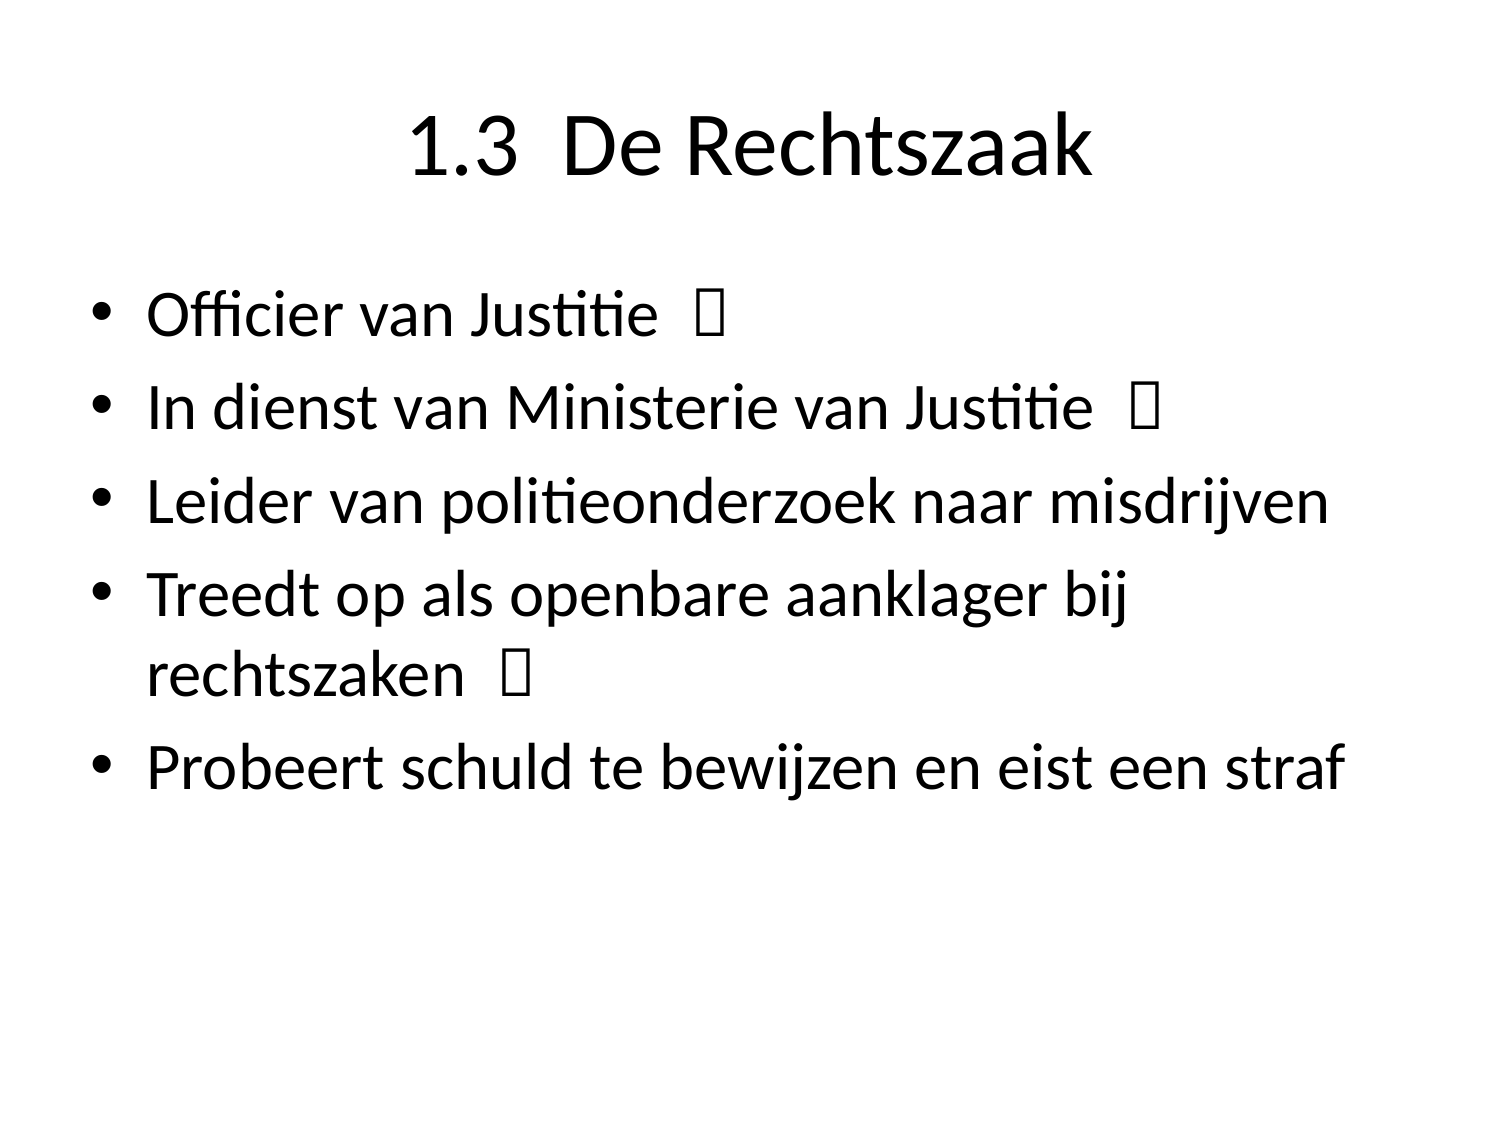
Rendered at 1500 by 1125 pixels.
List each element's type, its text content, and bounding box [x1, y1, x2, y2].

list Officier van Justitie  In dienst van Ministerie van Justitie  Leider van politieonderzoek naar misdrijven Treedt op als openbare aanklager bij rechtszaken  Probeert schuld te bewijzen en eist een straf [75, 262, 1425, 1005]
title 1.3 De Rechtszaak [75, 45, 1425, 233]
